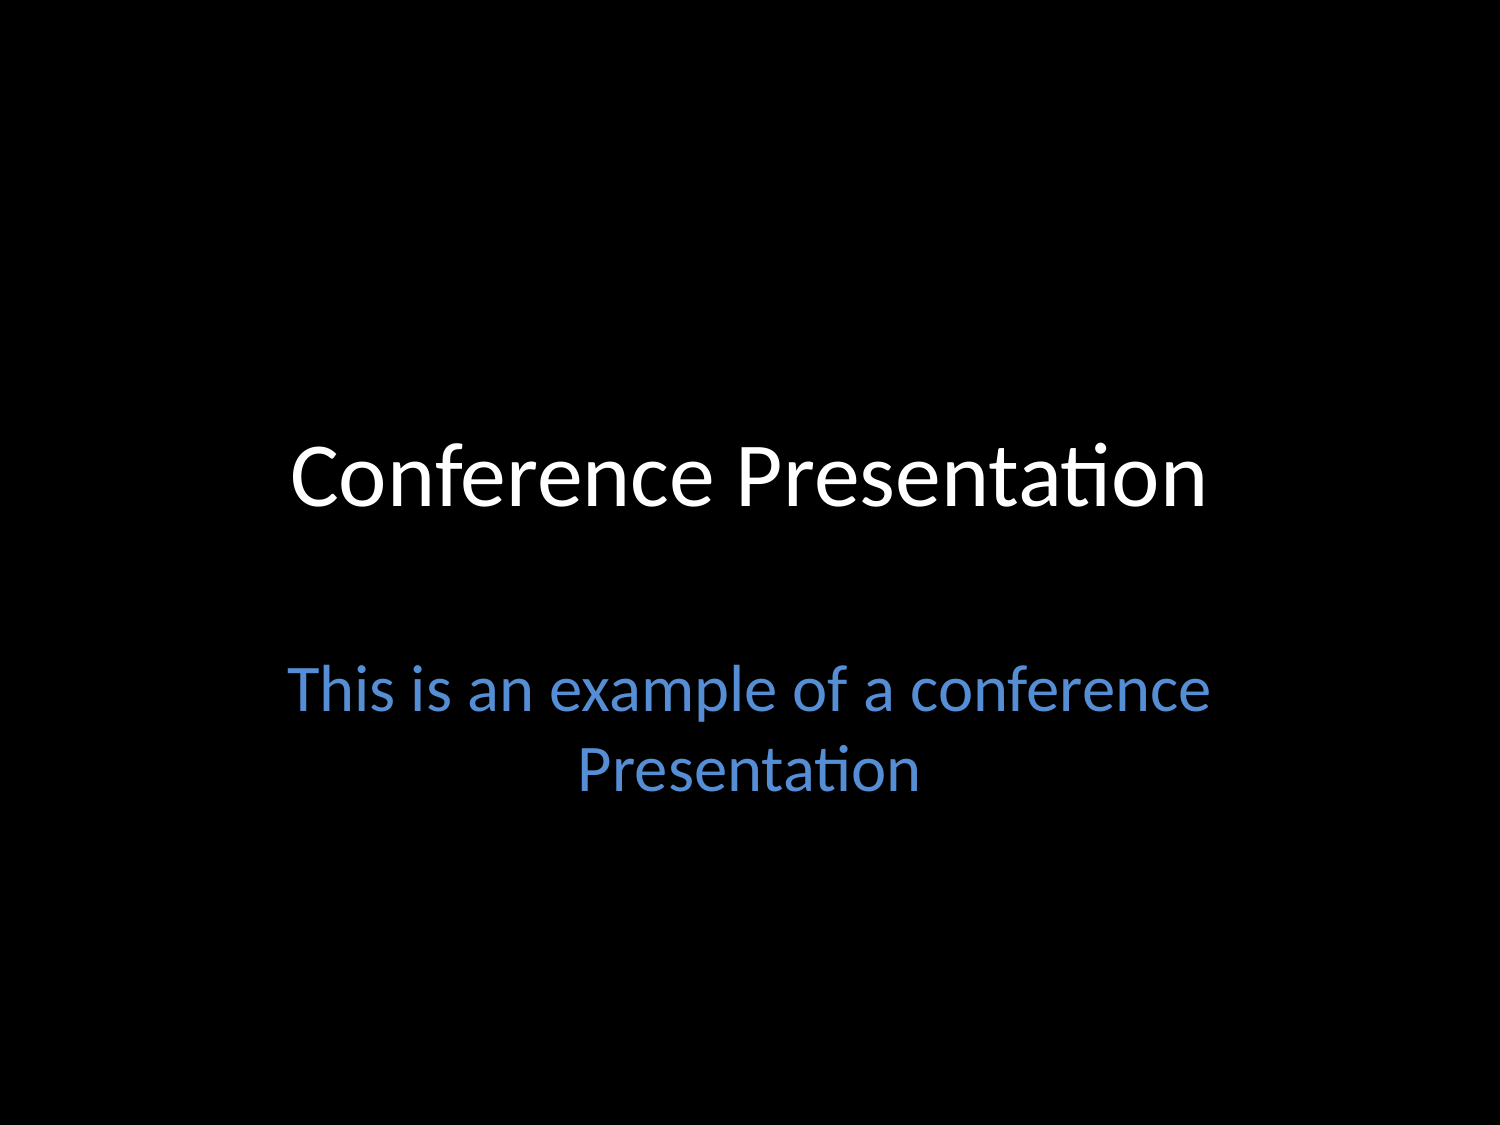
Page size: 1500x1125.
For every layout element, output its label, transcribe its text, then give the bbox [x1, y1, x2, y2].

title Conference Presentation [112, 349, 1388, 591]
subtitle This is an example of a conference Presentation [225, 637, 1275, 925]
